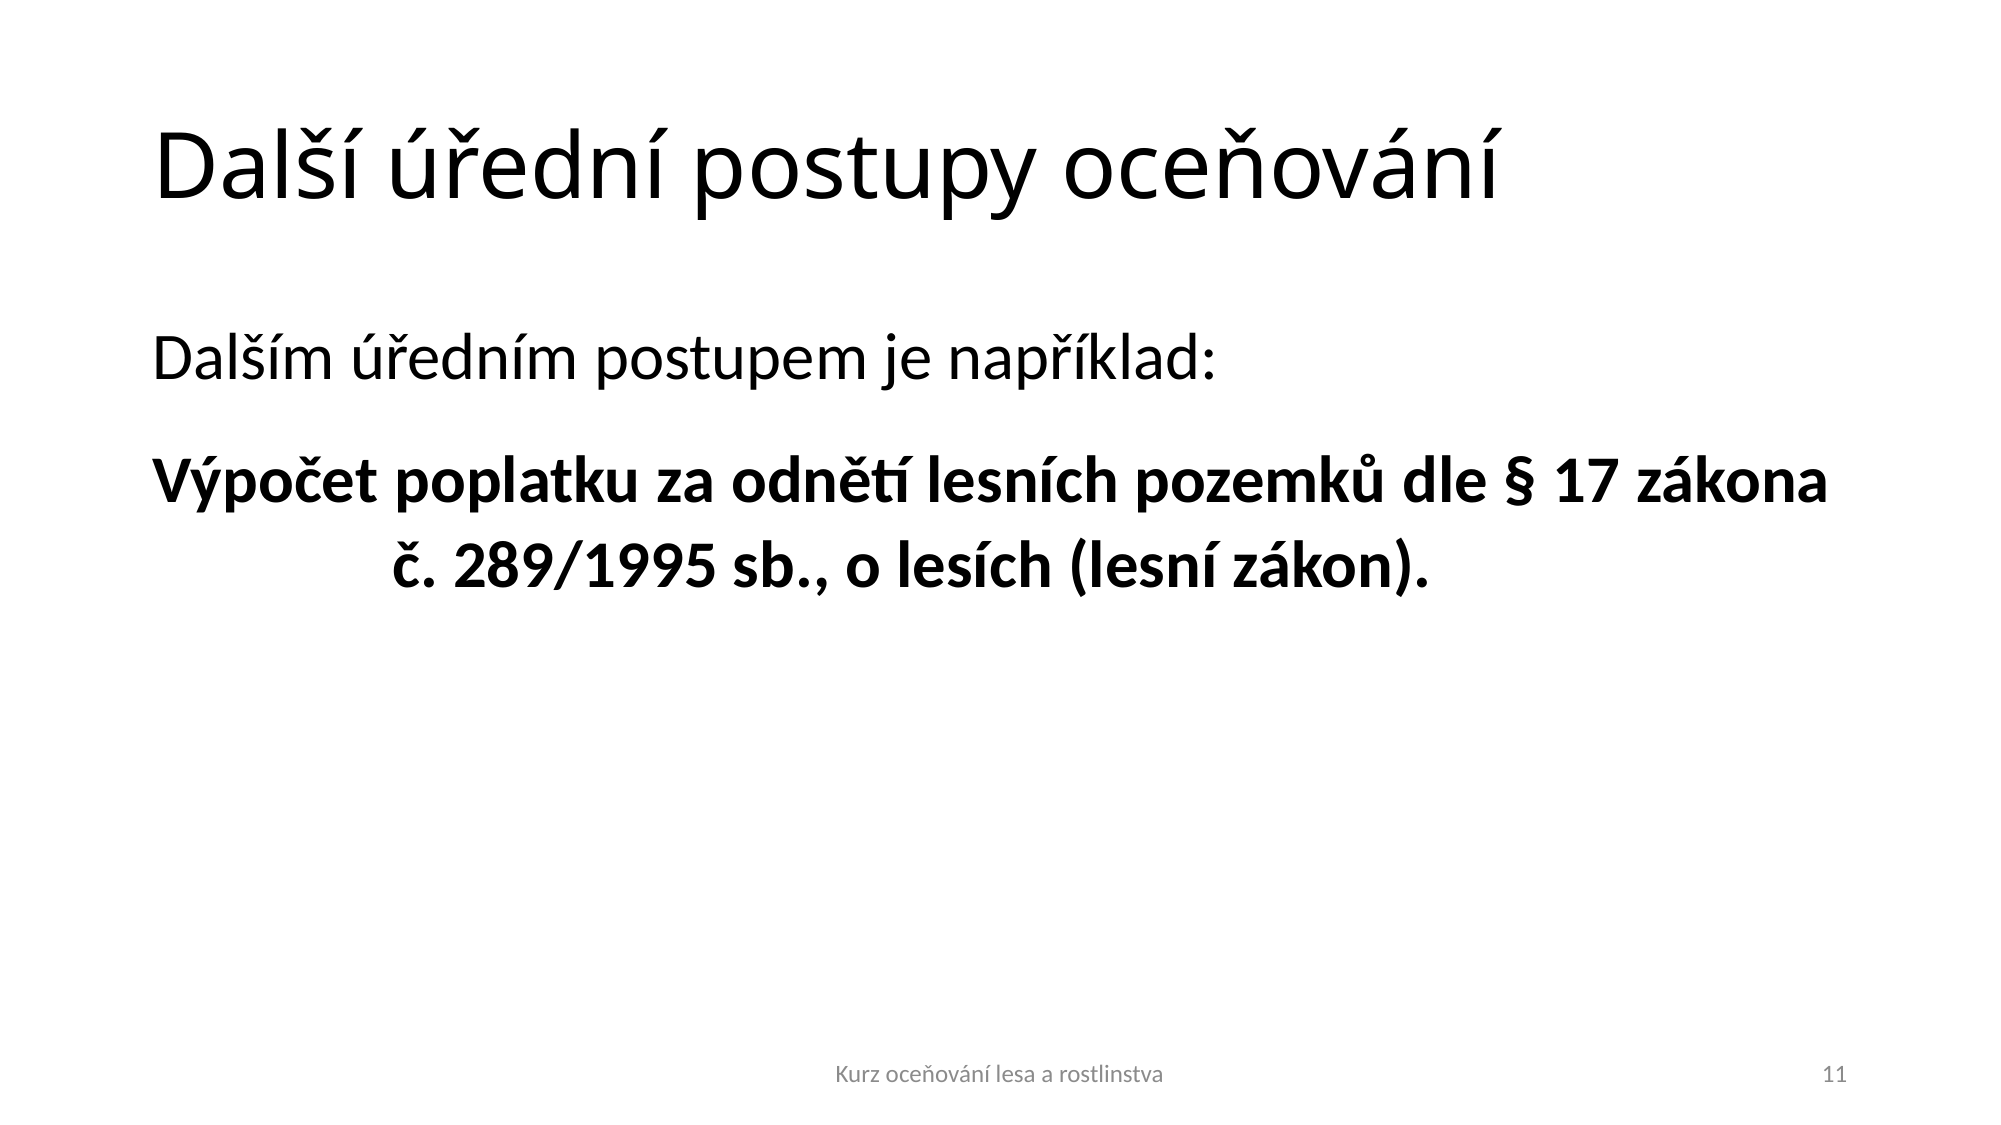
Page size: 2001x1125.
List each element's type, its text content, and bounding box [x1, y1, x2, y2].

footer Kurz oceňování lesa a rostlinstva [662, 1042, 1338, 1103]
list Dalším úředním postupem je například: Výpočet poplatku za odnětí lesních pozemků dle § 17 zákona č. 289/1995 sb., o lesích (lesní zákon). [137, 299, 1863, 1014]
slide_number 11 [1412, 1042, 1863, 1103]
title Další úřední postupy oceňování [137, 59, 1863, 278]
